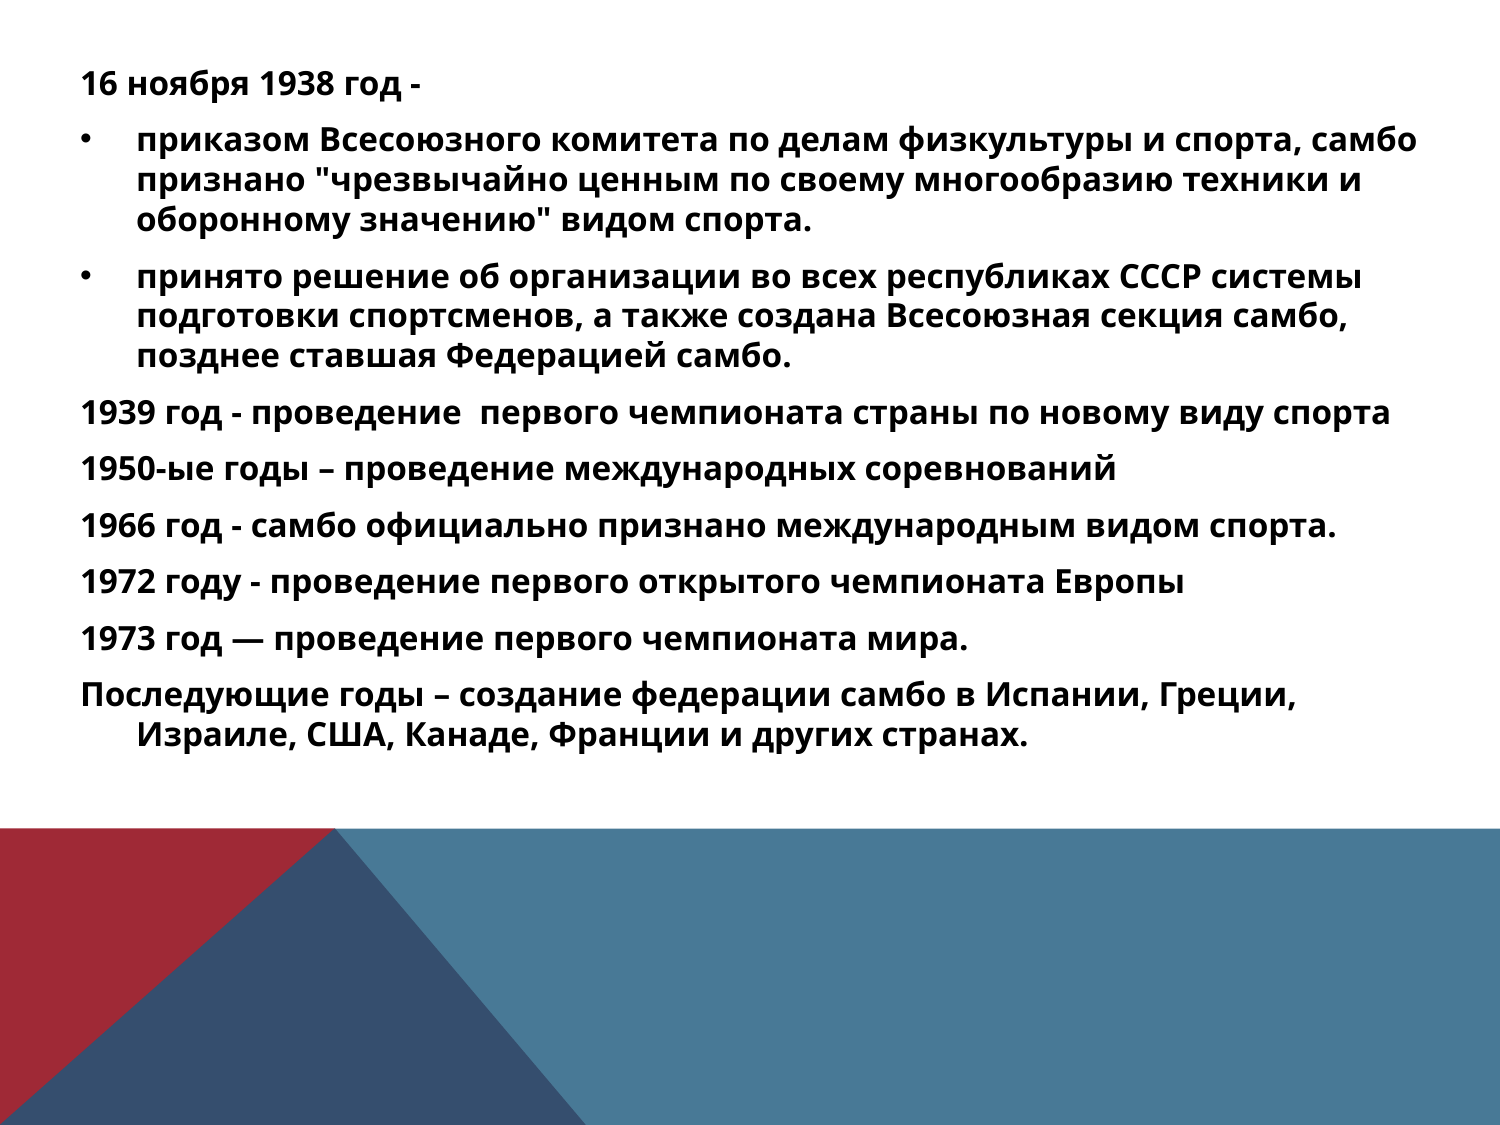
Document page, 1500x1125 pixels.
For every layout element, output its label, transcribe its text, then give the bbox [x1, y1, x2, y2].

list 16 ноября 1938 год - приказом Всесоюзного комитета по делам физкультуры и спорта, самбо признано "чрезвычайно ценным по своему многообразию техники и оборонному значению" видом спорта. принято решение об организации во всех республиках СССР системы подготовки спортсменов, а также создана Всесоюзная секция самбо, позднее ставшая Федерацией самбо. 1939 год - проведение первого чемпионата страны по новому виду спорта 1950-ые годы – проведение международных соревнований 1966 год - самбо официально признано международным видом спорта. 1972 году - проведение первого открытого чемпионата Европы 1973 год — проведение первого чемпионата мира. Последующие годы – создание федерации самбо в Испании, Греции, Израиле, США, Канаде, Франции и других странах. [64, 54, 1436, 823]
